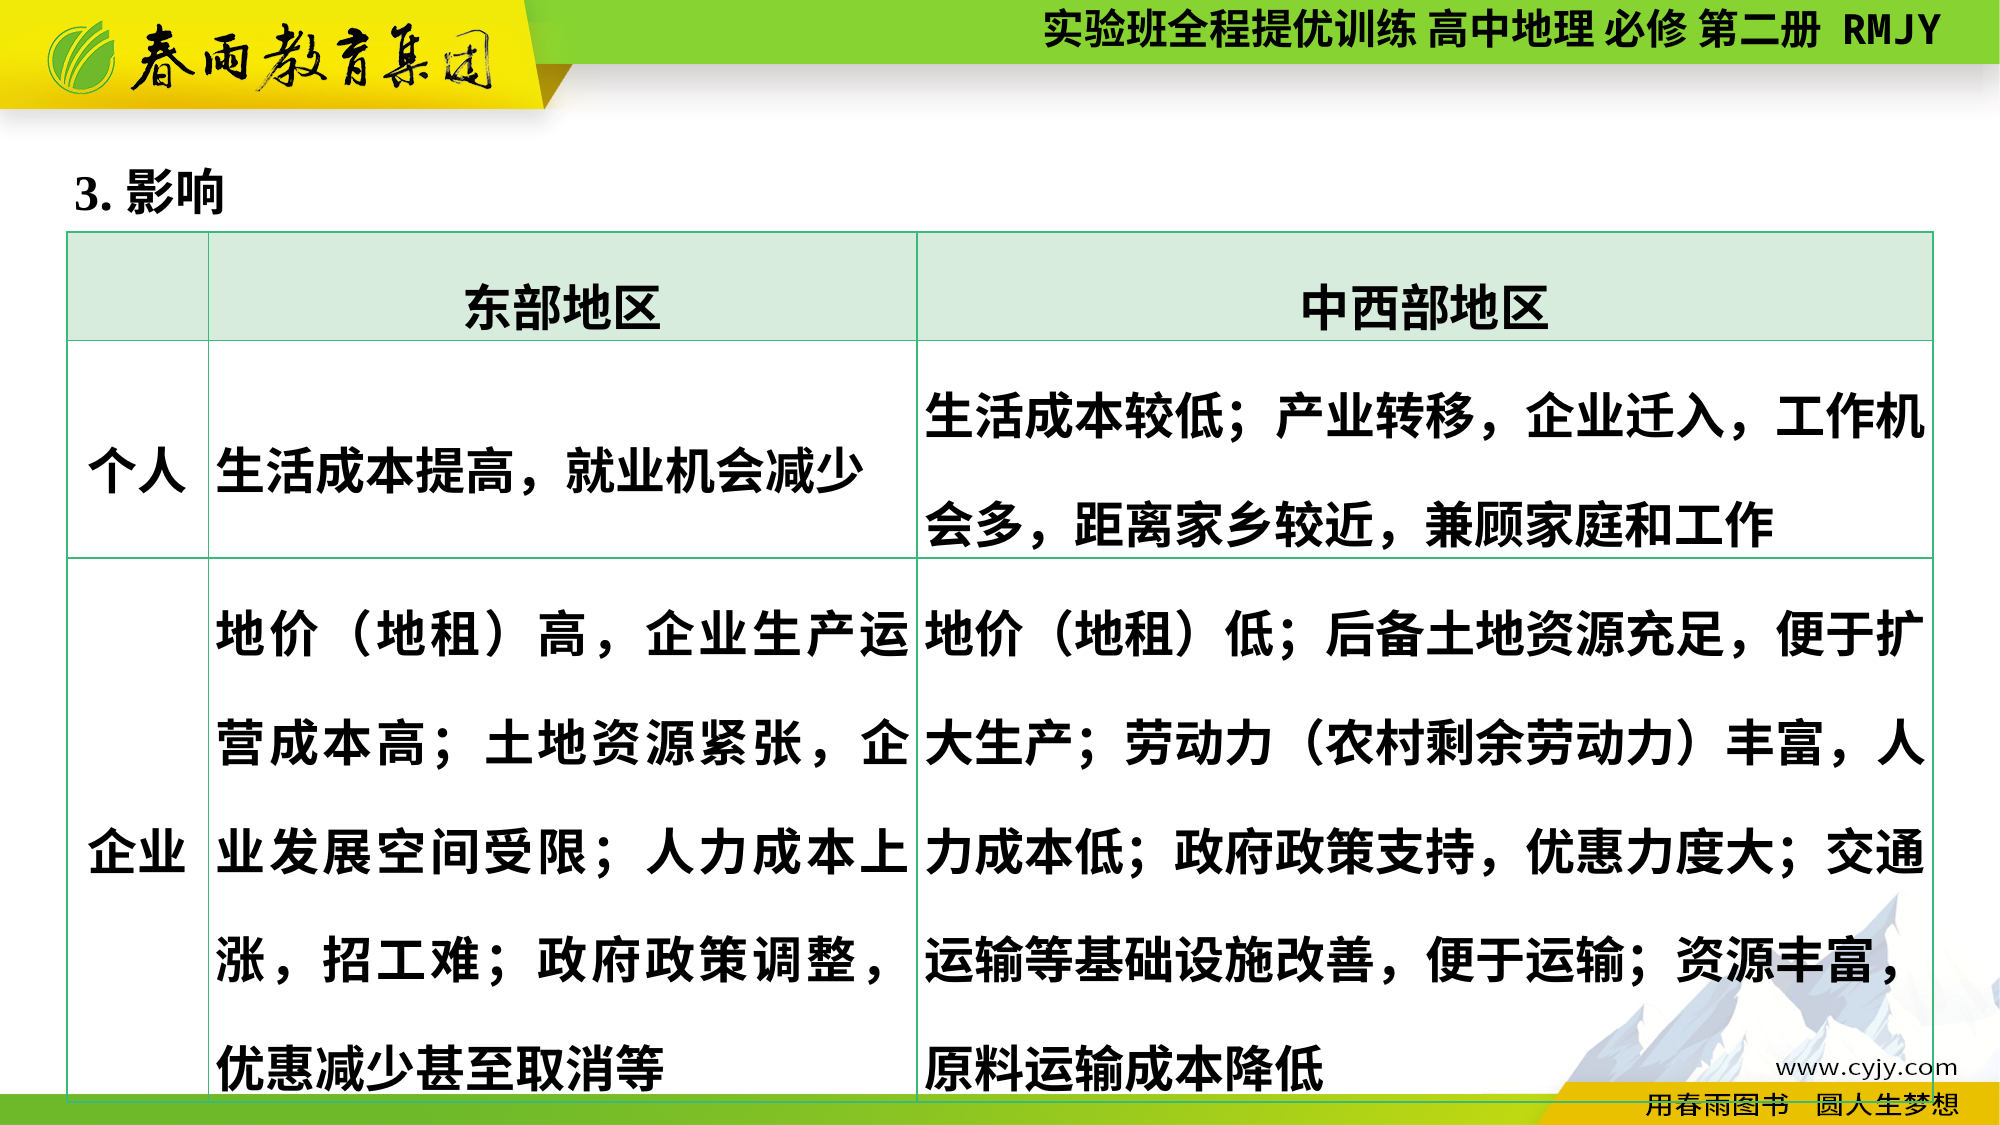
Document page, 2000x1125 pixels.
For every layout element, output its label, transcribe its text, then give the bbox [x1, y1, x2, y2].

table_header 中西部地区 [918, 233, 1932, 340]
table_cell 地价（地租）低；后备土地资源充足，便于扩大生产；劳动力（农村剩余劳动力）丰富，人力成本低；政府政策支持，优惠力度大；交通运输等基础设施改善，便于运输；资源丰富，原料运输成本降低 [918, 559, 1932, 1101]
table_cell 企业 [68, 559, 208, 1101]
table_cell 地价（地租）高，企业生产运营成本高；土地资源紧张，企业发展空间受限；人力成本上涨，招工难；政府政策调整，优惠减少甚至取消等 [209, 559, 916, 1101]
table_header 东部地区 [209, 233, 916, 340]
picture [0, 0, 2000, 1125]
table_cell 生活成本较低；产业转移，企业迁入，工作机会多，距离家乡较近，兼顾家庭和工作 [918, 341, 1932, 557]
list 3.影响 [59, 122, 1944, 229]
table_cell 生活成本提高，就业机会减少 [209, 341, 916, 557]
table_cell 个人 [68, 341, 208, 557]
table_header [68, 233, 208, 340]
